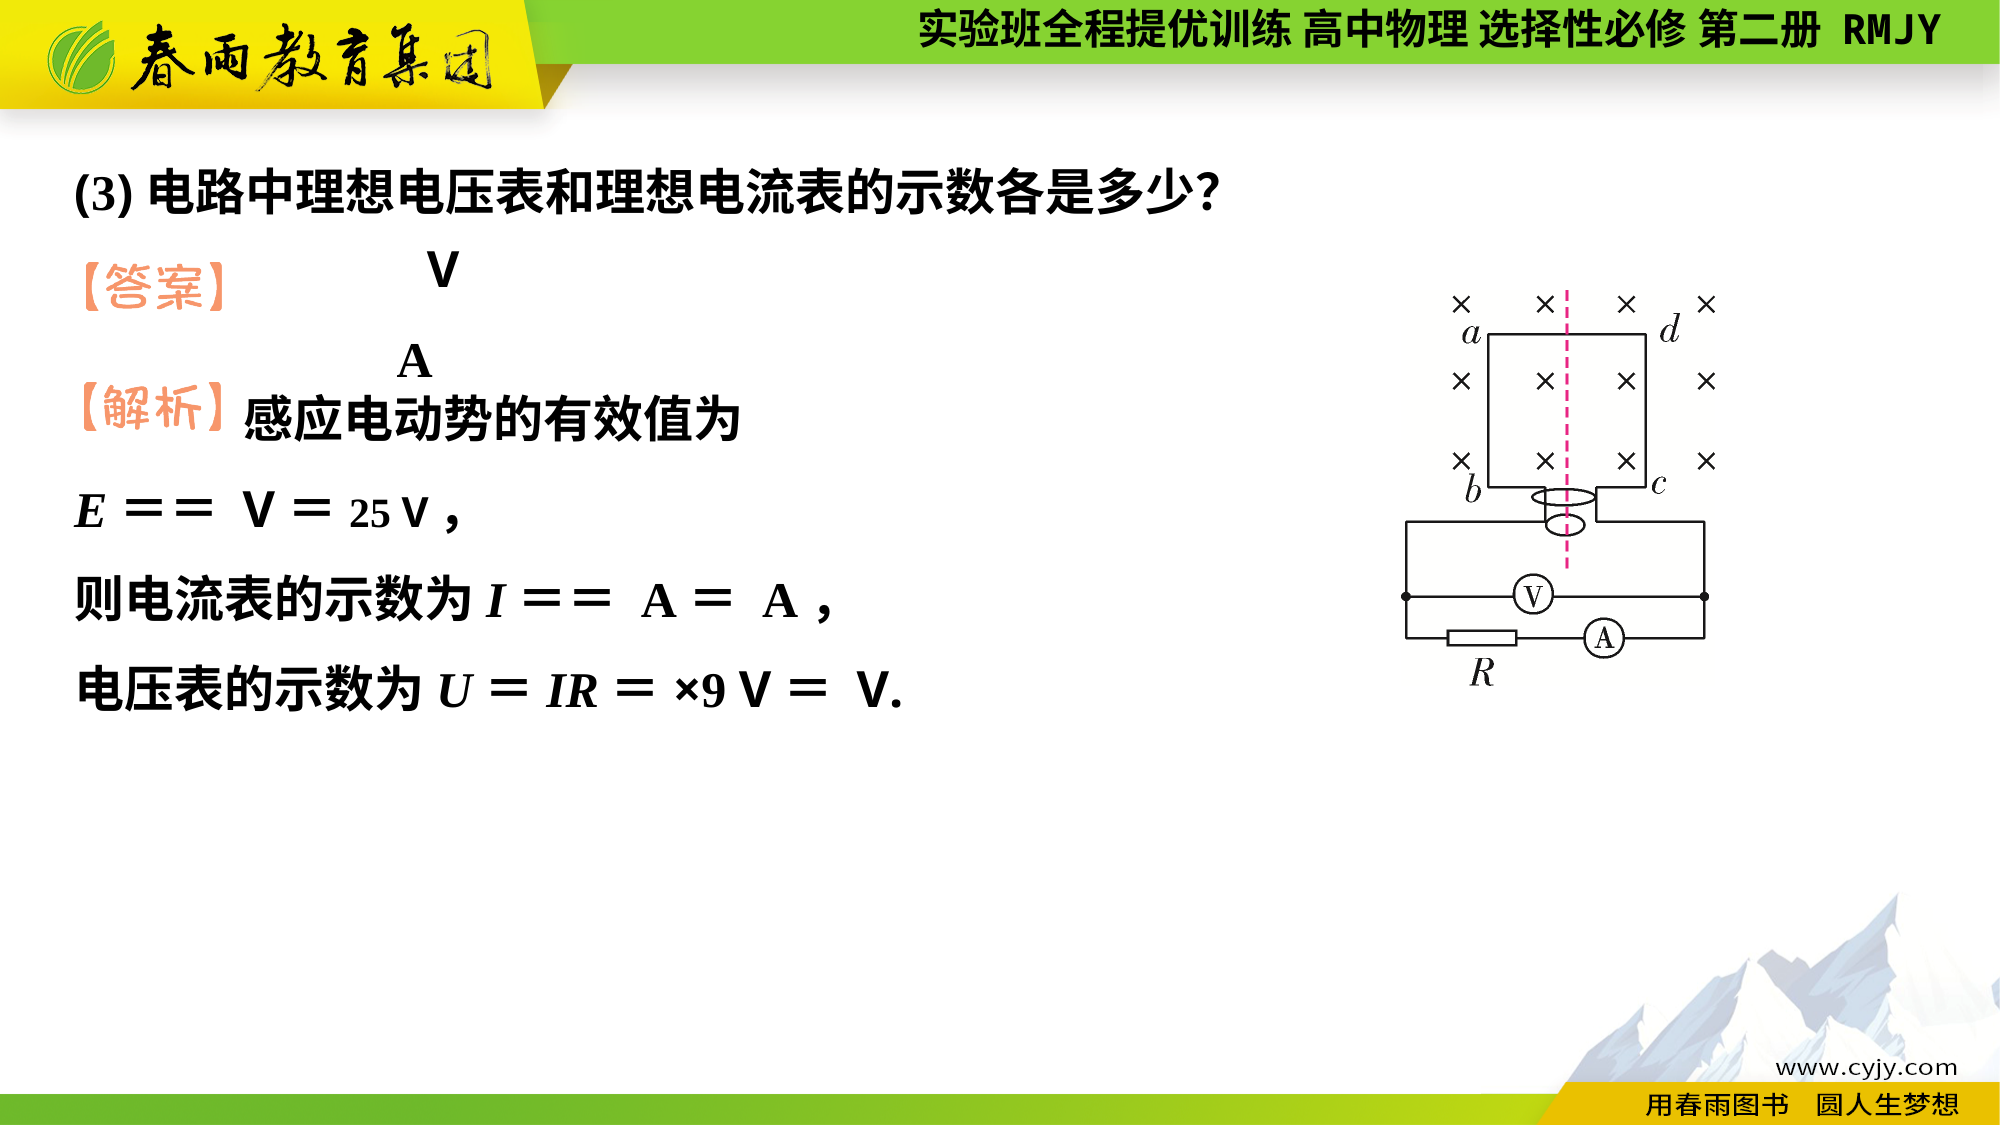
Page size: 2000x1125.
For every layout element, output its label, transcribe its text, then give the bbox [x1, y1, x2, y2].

picture [0, 0, 2000, 1125]
list (3)电路中理想电压表和理想电流表的示数各是多少？ [59, 122, 1944, 217]
